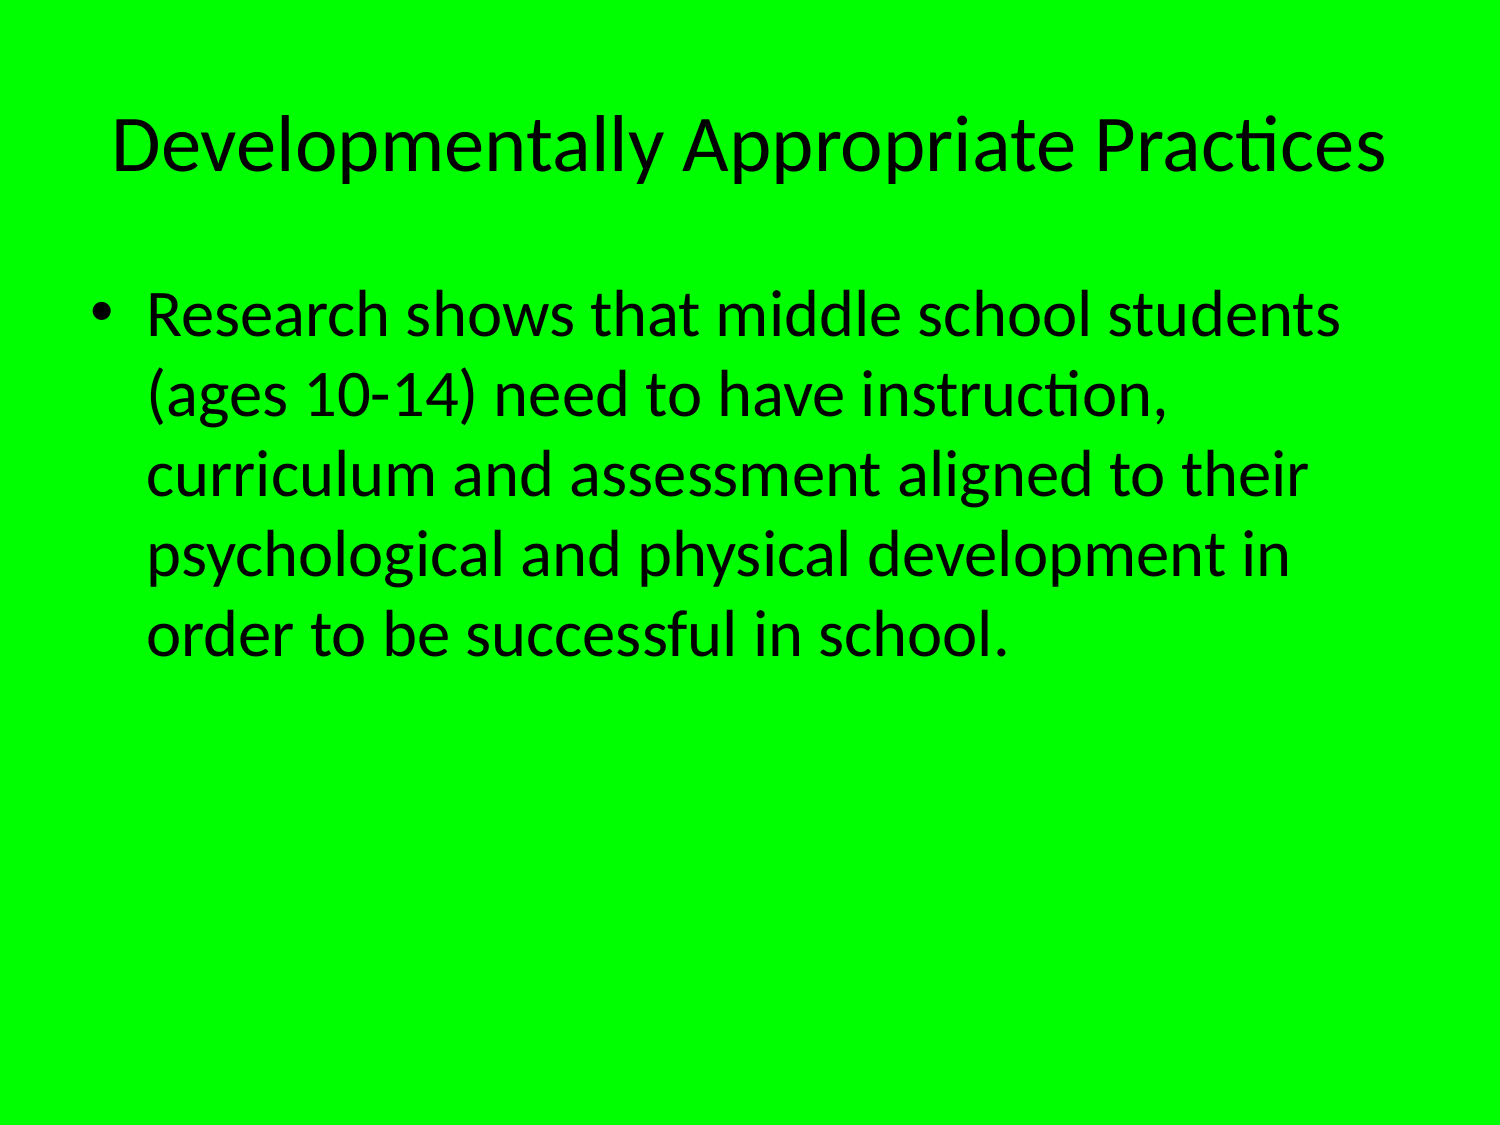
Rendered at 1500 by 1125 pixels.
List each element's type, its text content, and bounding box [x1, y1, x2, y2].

list Research shows that middle school students (ages 10-14) need to have instruction, curriculum and assessment aligned to their psychological and physical development in order to be successful in school. [75, 262, 1425, 1005]
title Developmentally Appropriate Practices [75, 45, 1425, 233]
